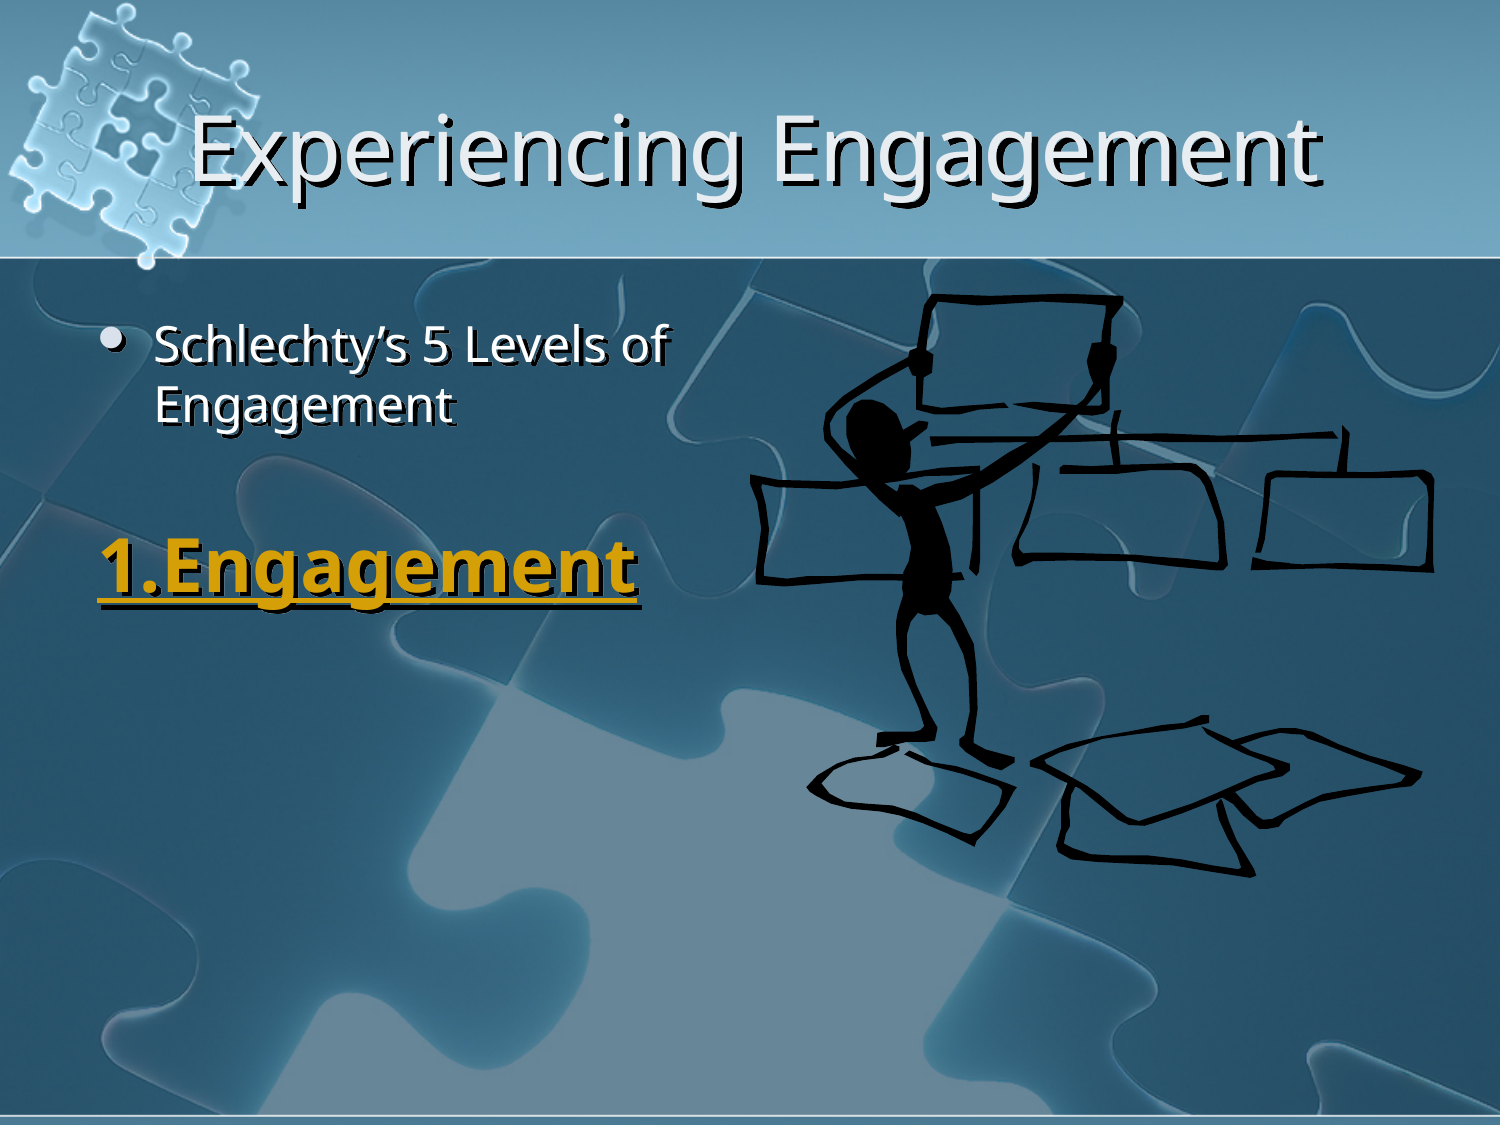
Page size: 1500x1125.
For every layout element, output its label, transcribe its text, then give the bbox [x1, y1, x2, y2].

picture [0, 0, 1500, 1125]
title Experiencing Engagement [81, 58, 1425, 232]
list Schlechty’s 5 Levels of Engagement 1.Engagement [81, 304, 744, 878]
